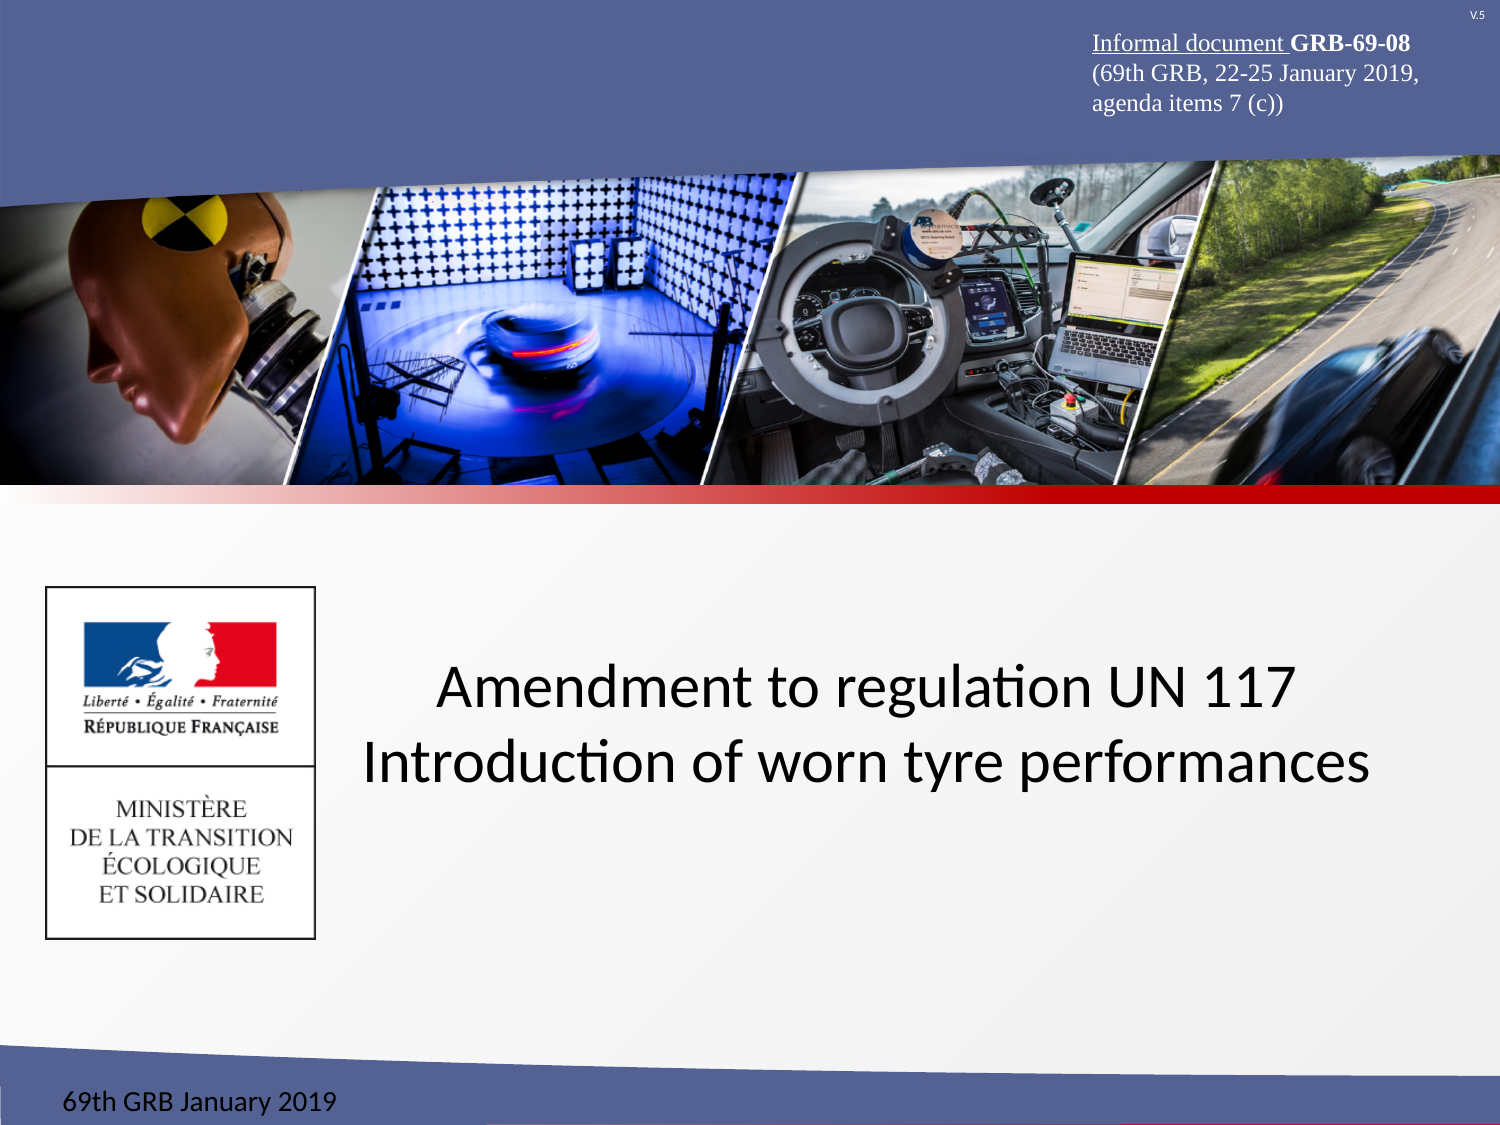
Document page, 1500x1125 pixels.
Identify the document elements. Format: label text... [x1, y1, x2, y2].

text_box Amendment to regulation UN 117 Introduction of worn tyre performances [232, 562, 1500, 878]
picture [0, 0, 1500, 485]
picture [45, 585, 316, 940]
text_box Informal document GRB-69-08 (69th GRB, 22-25 January 2019, agenda items 7 (c)) [1077, 19, 1500, 124]
text_box 69th GRB January 2019 [47, 1074, 359, 1125]
